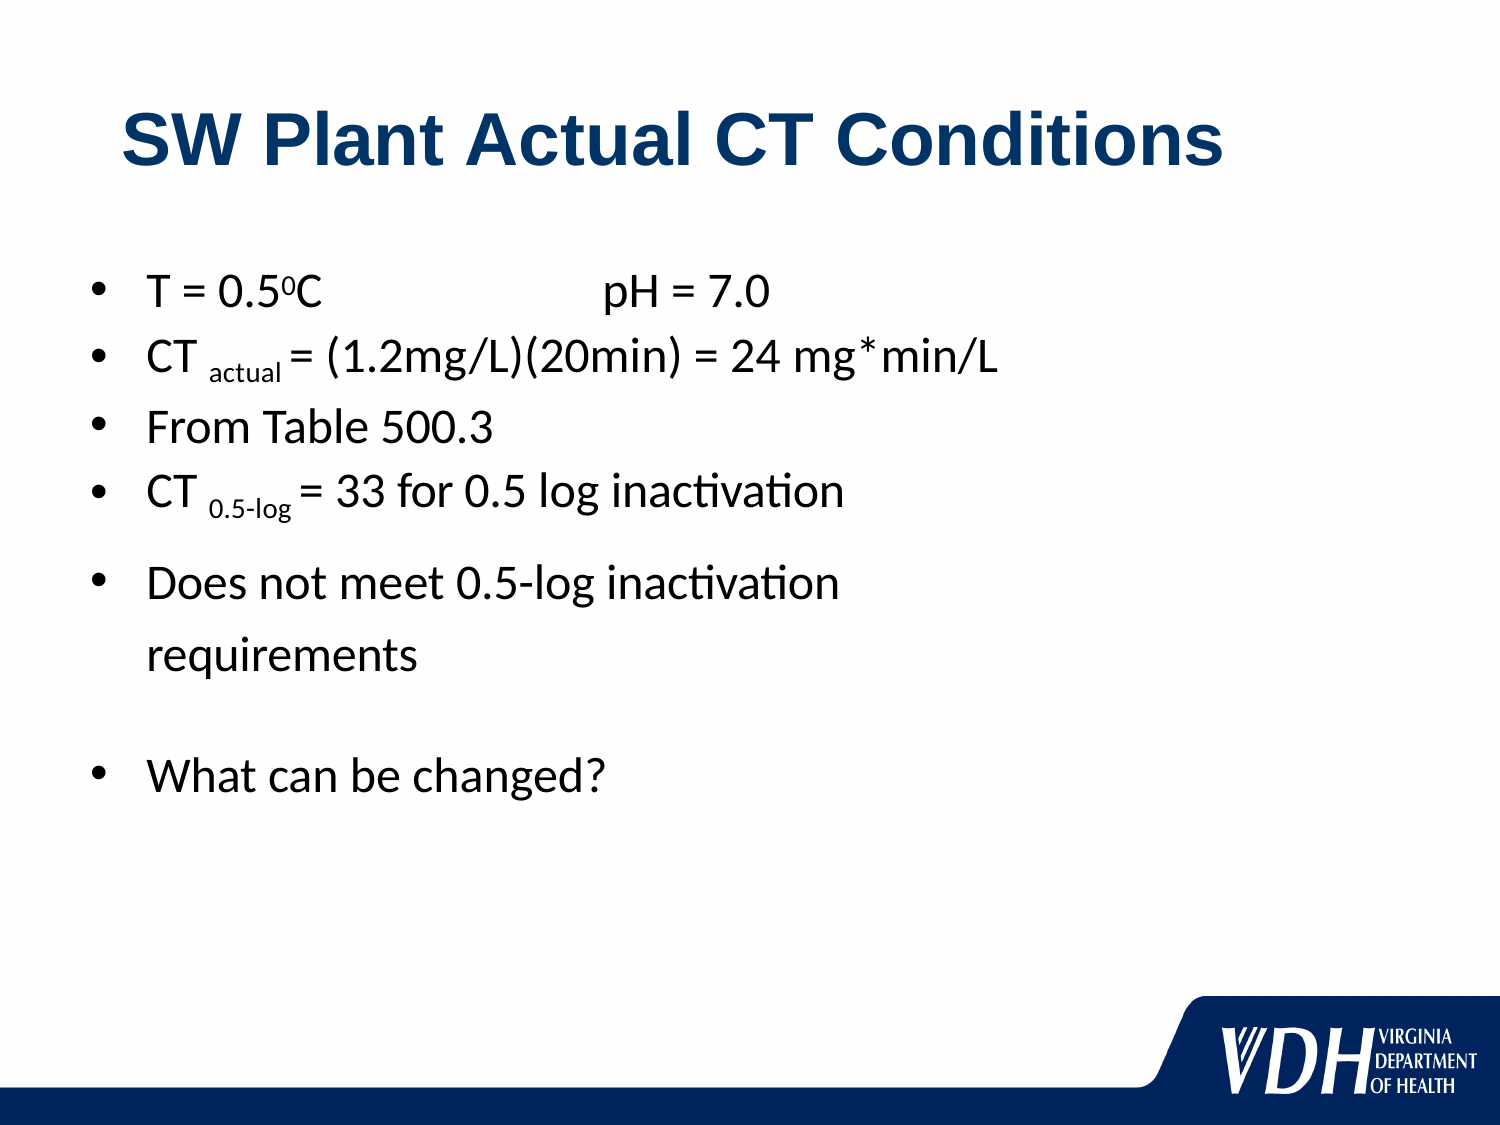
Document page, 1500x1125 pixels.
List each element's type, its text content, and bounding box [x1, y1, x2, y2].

title SW Plant Actual CT Conditions [119, 39, 1274, 230]
text_box T = 0.50C pH = 7.0 CT actual = (1.2mg/L)(20min) = 24 mg*min/L From Table 500.3 CT 0.5-log = 33 for 0.5 log inactivation Does not meet 0.5-log inactivation requirements What can be changed? [83, 251, 1310, 802]
picture [0, 0, 1500, 1125]
